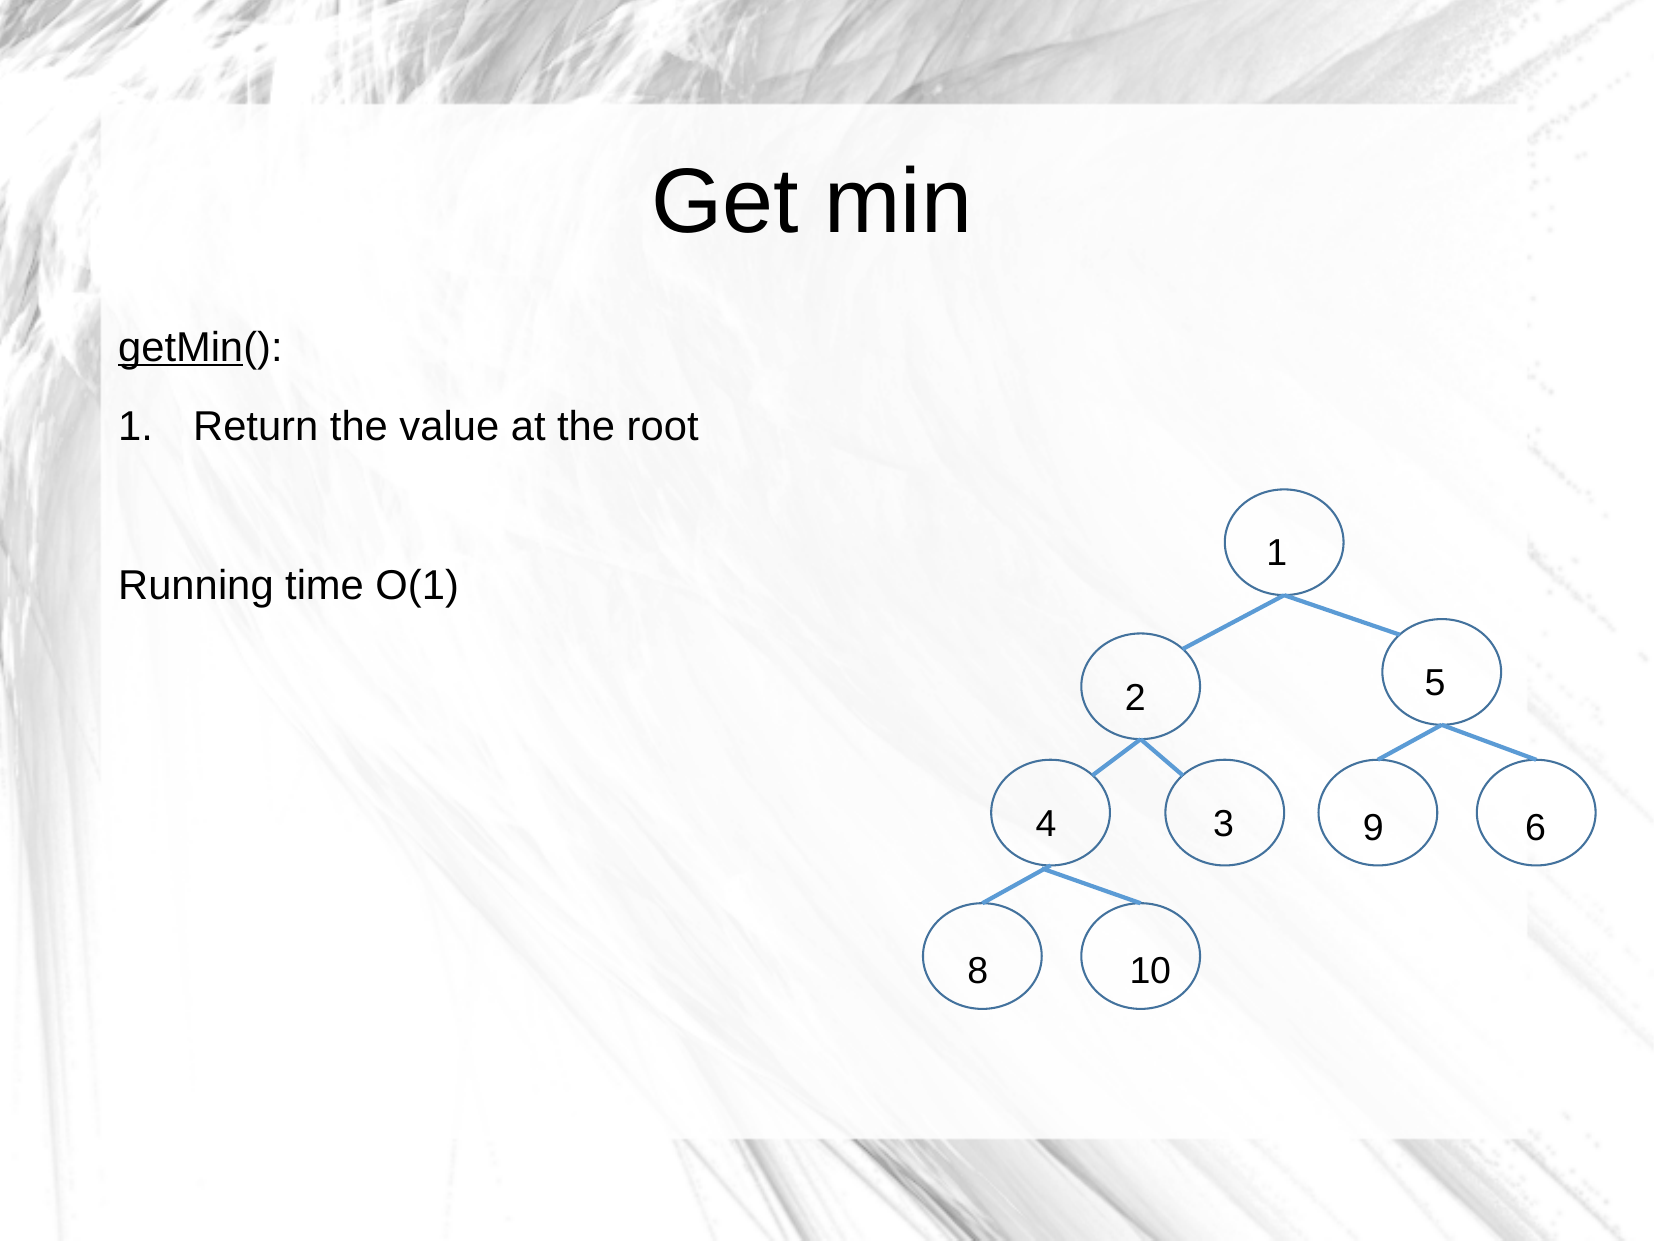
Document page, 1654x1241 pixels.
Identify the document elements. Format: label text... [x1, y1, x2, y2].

title Get min [118, 112, 1506, 281]
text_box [922, 489, 1596, 1009]
picture [0, 0, 1654, 1241]
list getMin(): Return the value at the root Running time O(1) [118, 319, 1571, 1102]
